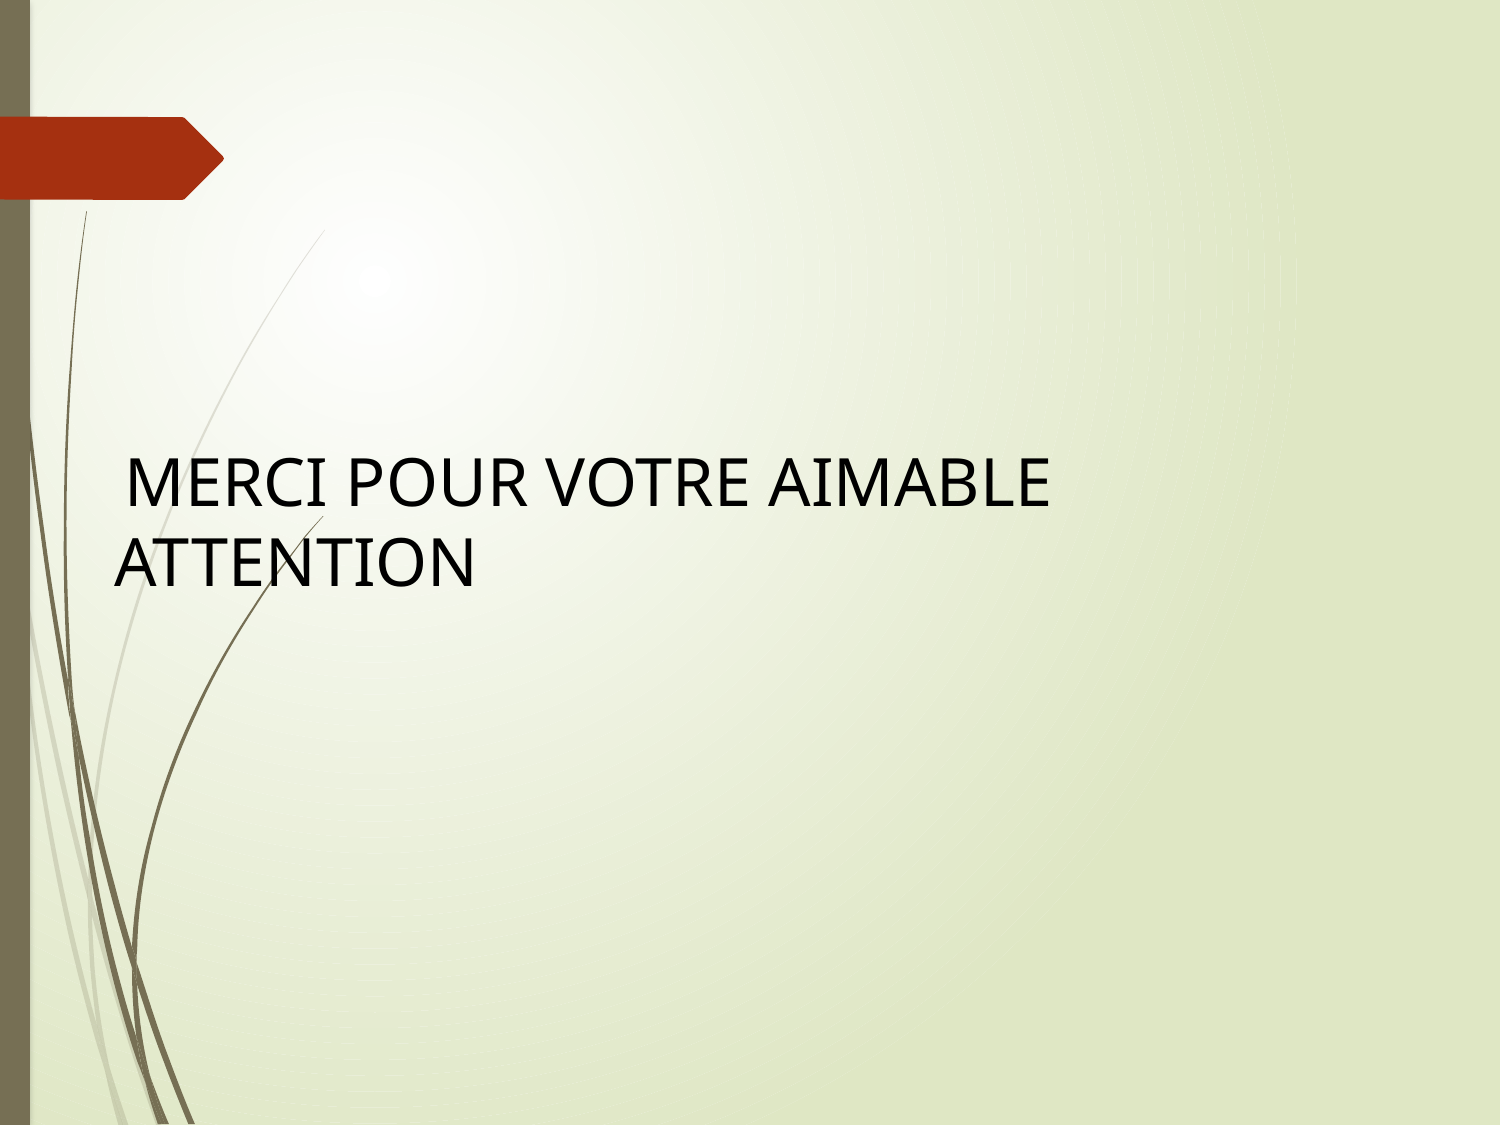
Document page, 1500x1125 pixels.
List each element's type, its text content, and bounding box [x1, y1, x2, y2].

text_box MERCI POUR VOTRE AIMABLE ATTENTION [100, 432, 1447, 608]
